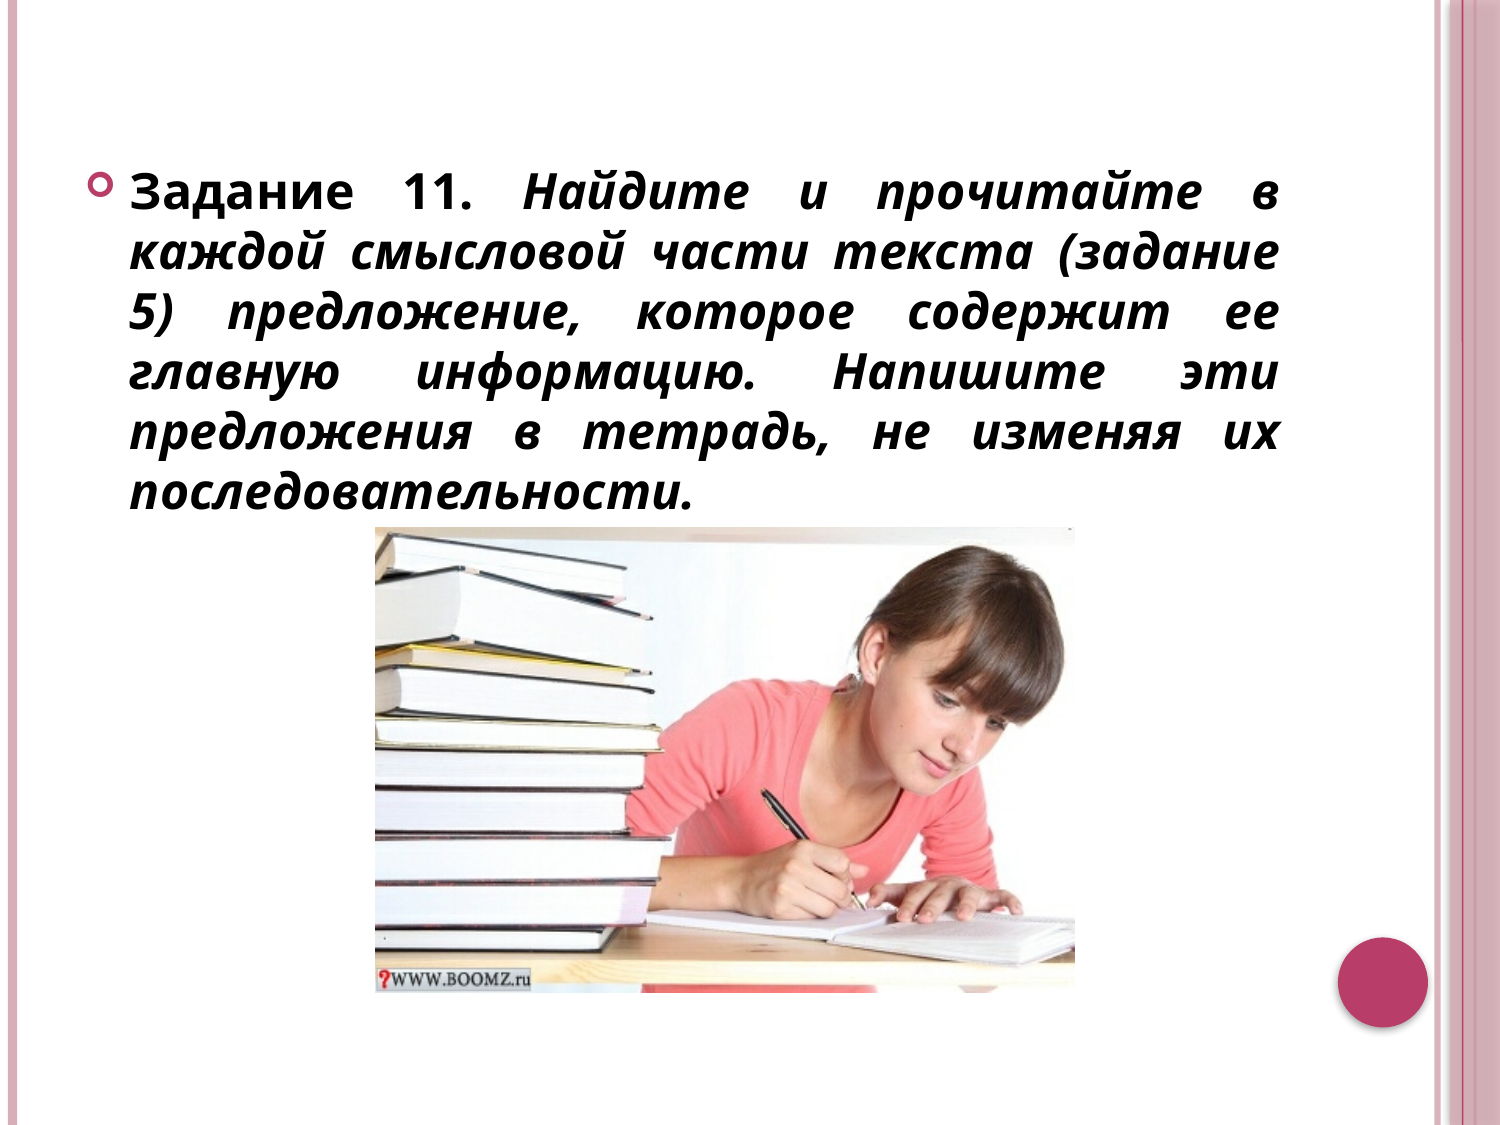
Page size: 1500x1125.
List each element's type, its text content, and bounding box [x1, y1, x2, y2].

list Задание 11. Найдите и прочитайте в каждой смысловой части текста (задание 5) предложение, которое содержит ее главную информацию. Напишите эти предложения в тетрадь, не изменяя их последовательности. [70, 152, 1296, 952]
picture [374, 526, 1076, 994]
